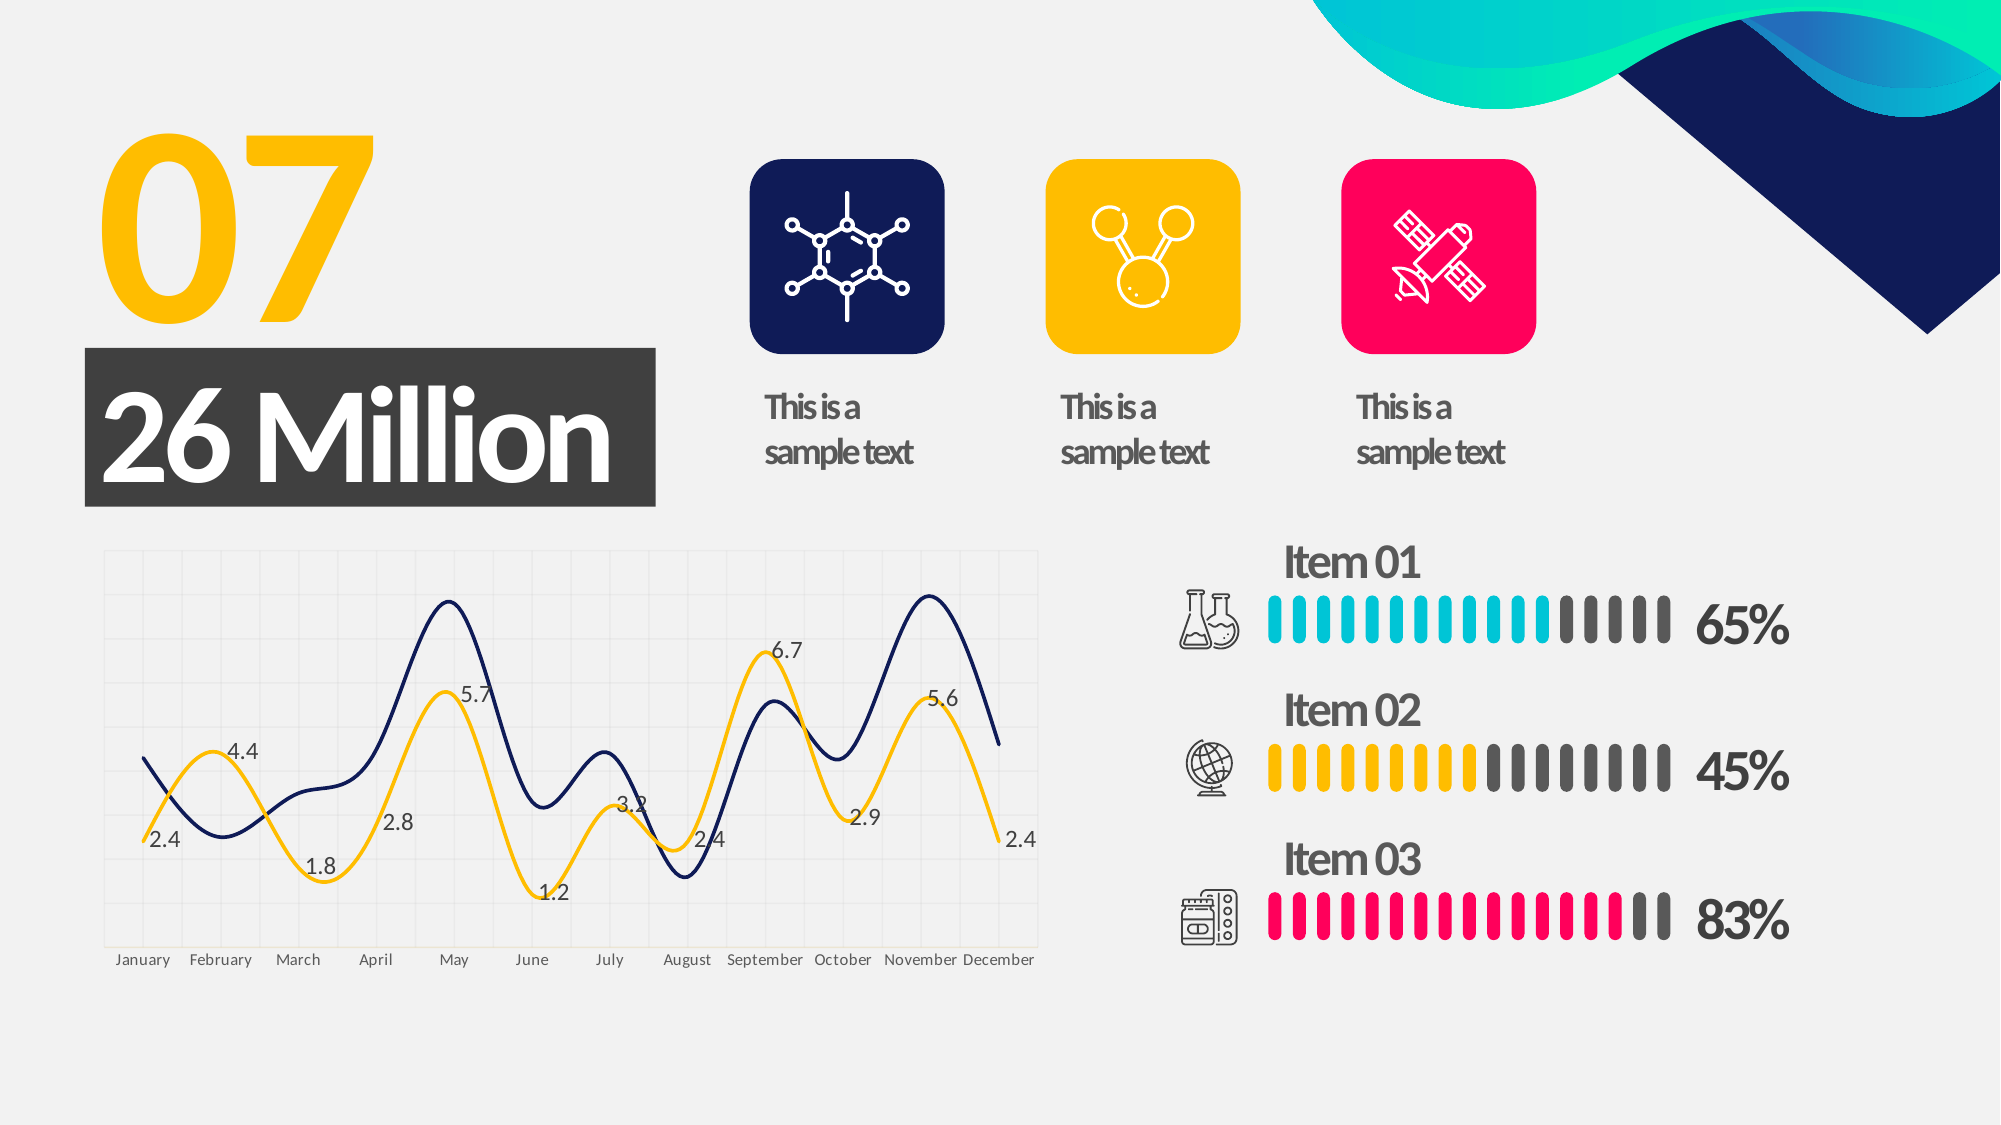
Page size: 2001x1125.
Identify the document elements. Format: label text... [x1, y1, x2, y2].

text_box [1045, 159, 1241, 481]
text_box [1341, 159, 1537, 481]
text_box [1185, 668, 1806, 811]
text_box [1311, 0, 2000, 117]
text_box [1667, 117, 2000, 336]
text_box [84, 336, 698, 519]
text_box 07 [81, 27, 445, 387]
chart [84, 541, 1058, 980]
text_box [1181, 817, 1806, 961]
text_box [1179, 520, 1805, 665]
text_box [749, 159, 945, 481]
